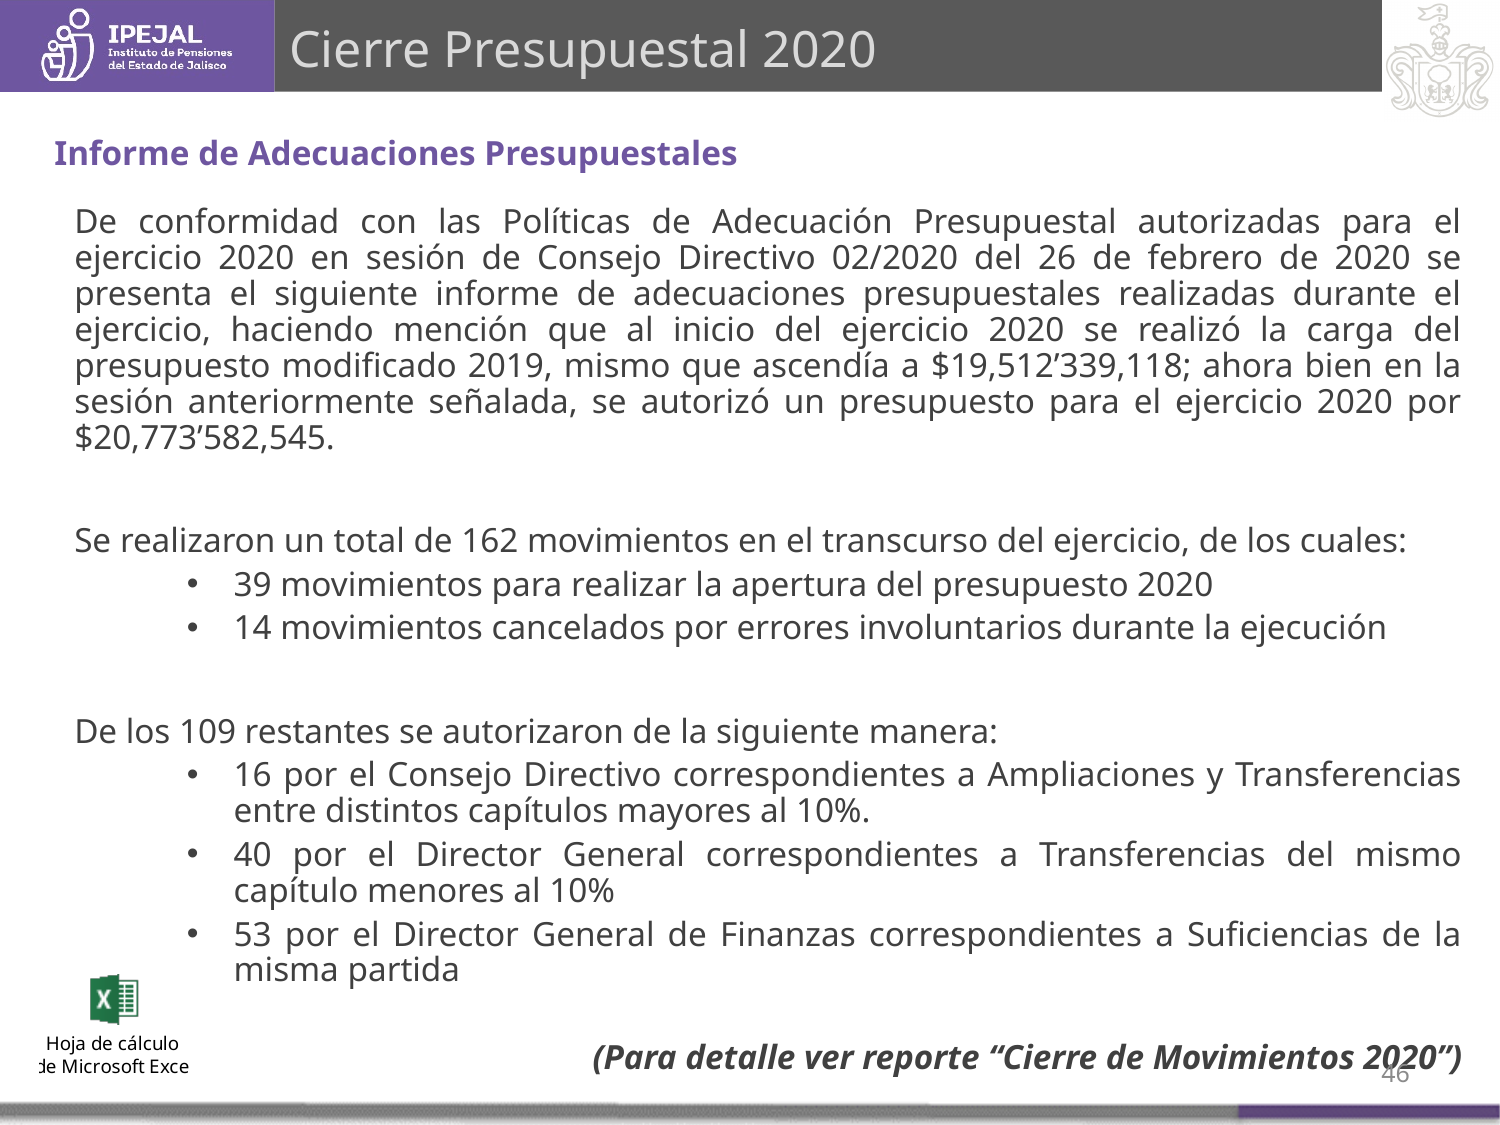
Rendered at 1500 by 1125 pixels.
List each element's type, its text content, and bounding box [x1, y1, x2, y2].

list De conformidad con las Políticas de Adecuación Presupuestal autorizadas para el ejercicio 2020 en sesión de Consejo Directivo 02/2020 del 26 de febrero de 2020 se presenta el siguiente informe de adecuaciones presupuestales realizadas durante el ejercicio, haciendo mención que al inicio del ejercicio 2020 se realizó la carga del presupuesto modificado 2019, mismo que ascendía a $19,512’339,118; ahora bien en la sesión anteriormente señalada, se autorizó un presupuesto para el ejercicio 2020 por $20,773’582,545. Se realizaron un total de 162 movimientos en el transcurso del ejercicio, de los cuales: 39 movimientos para realizar la apertura del presupuesto 2020 14 movimientos cancelados por errores involuntarios durante la ejecución De los 109 restantes se autorizaron de la siguiente manera: 16 por el Consejo Directivo correspondientes a Ampliaciones y Transferencias entre distintos capítulos mayores al 10%. 40 por el Director General correspondientes a Transferencias del mismo capítulo menores al 10% 53 por el Director General de Finanzas correspondientes a Suficiencias de la misma partida (Para detalle ver reporte “Cierre de Movimientos 2020”) [59, 197, 1479, 1009]
picture [0, 0, 275, 92]
picture [0, 1096, 1500, 1125]
list Informe de Adecuaciones Presupuestales [39, 129, 1457, 198]
slide_number 46 [1074, 1042, 1425, 1103]
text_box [39, 974, 190, 1101]
text_box Cierre Presupuestal 2020 [274, 16, 1386, 102]
